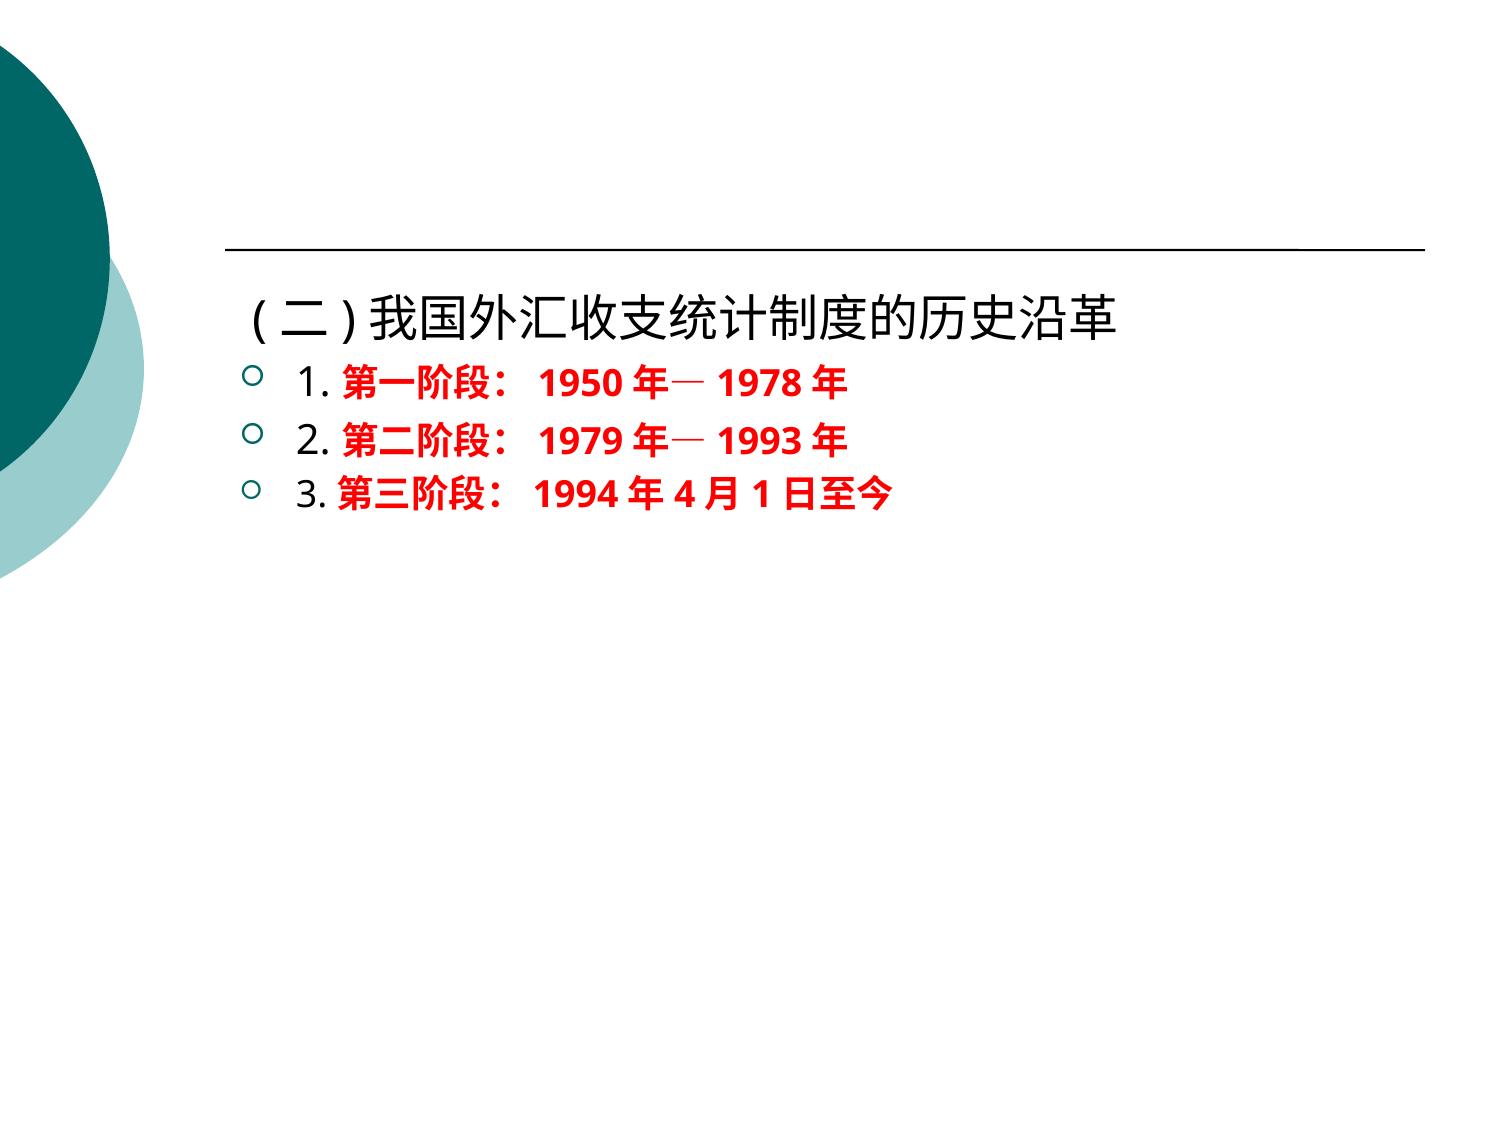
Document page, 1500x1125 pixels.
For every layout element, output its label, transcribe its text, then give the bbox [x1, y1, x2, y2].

text_box (二)我国外汇收支统计制度的历史沿革 1.第一阶段：1950年—1978年 2.第二阶段：1979年—1993年 3.第三阶段：1994年4月1日至今 [224, 278, 1500, 767]
